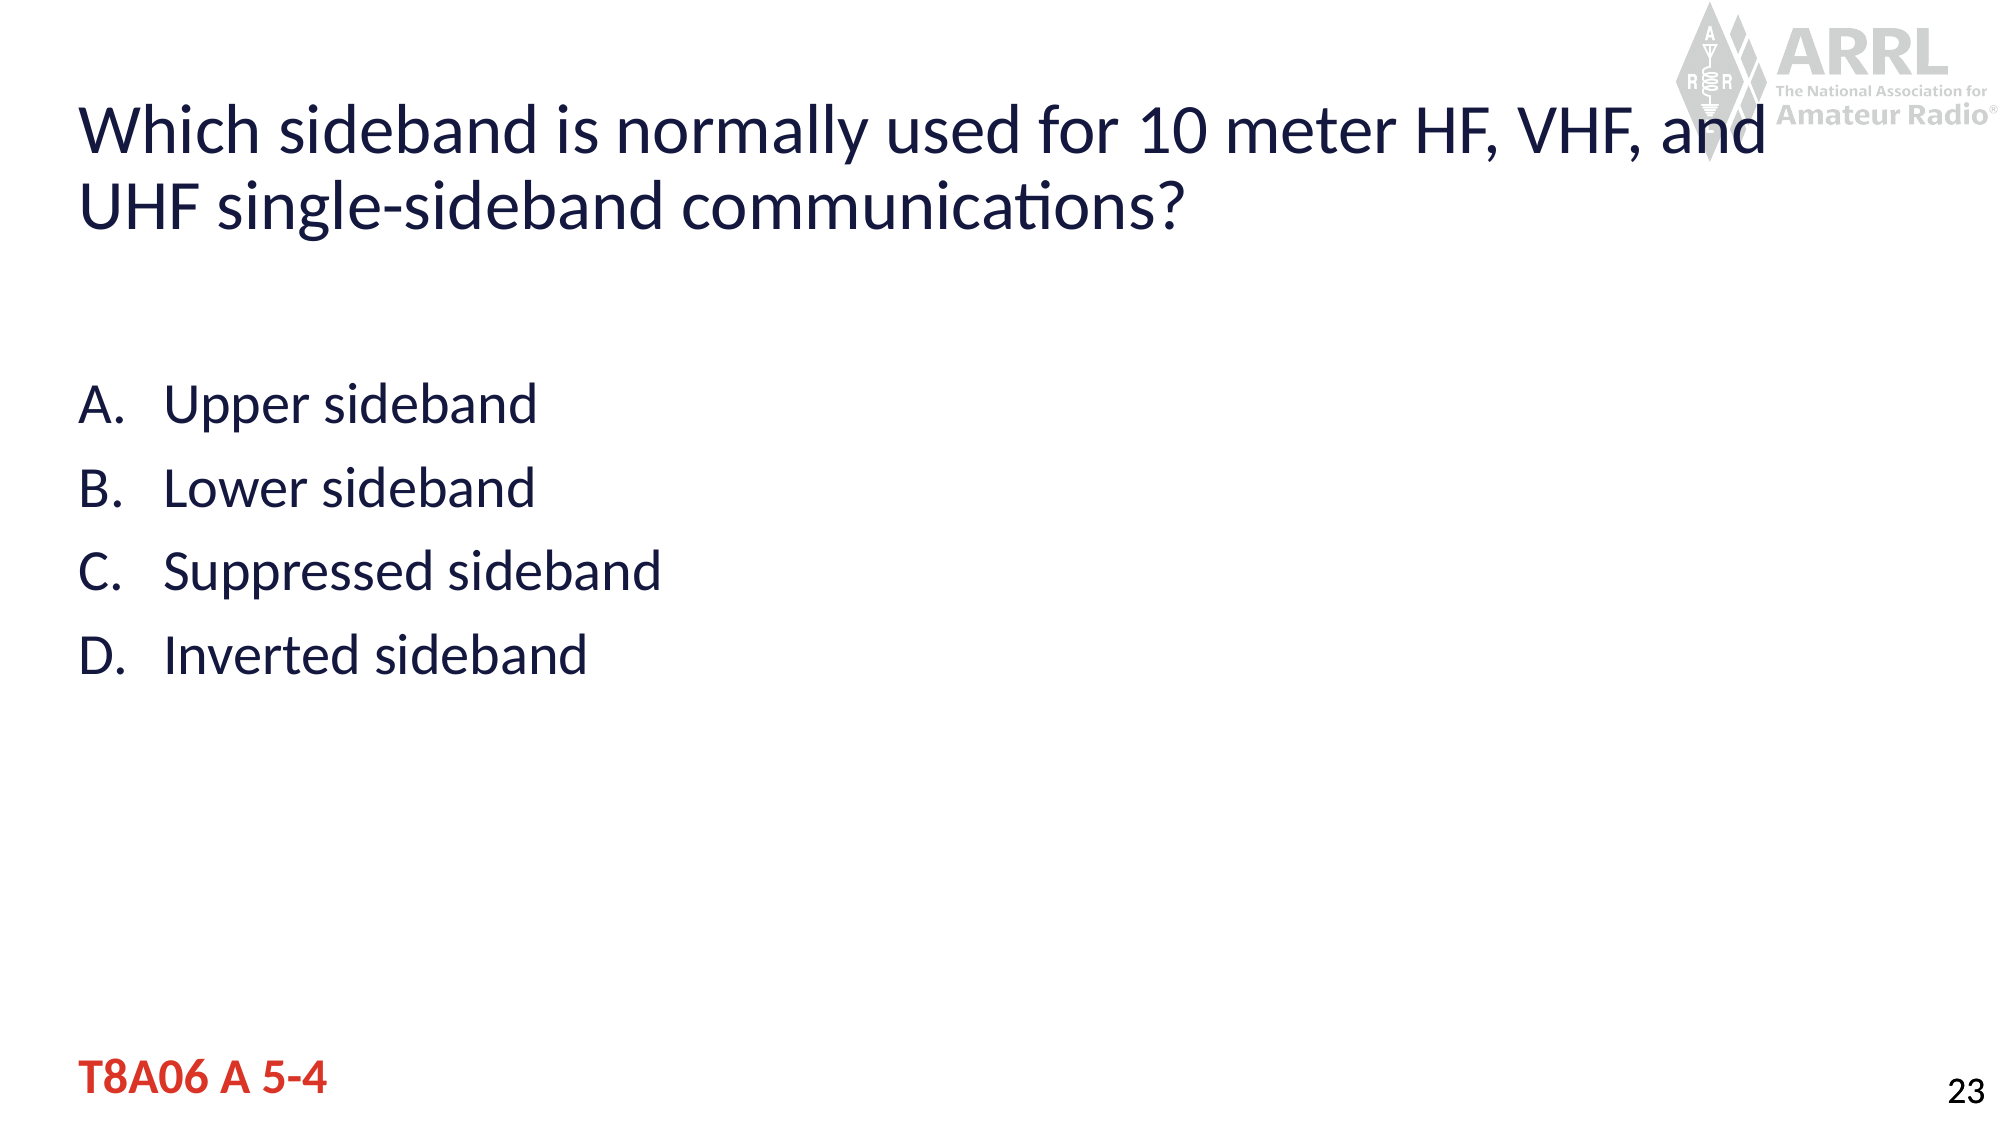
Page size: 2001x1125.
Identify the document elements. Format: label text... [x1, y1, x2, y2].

text_box T8A06 A 5-4 [63, 1036, 921, 1112]
picture [1674, 0, 2000, 164]
title Which sideband is normally used for 10 meter HF, VHF, and UHF single-sideband communications? [63, 59, 1863, 278]
list Upper sideband Lower sideband Suppressed sideband Inverted sideband [63, 365, 1863, 989]
